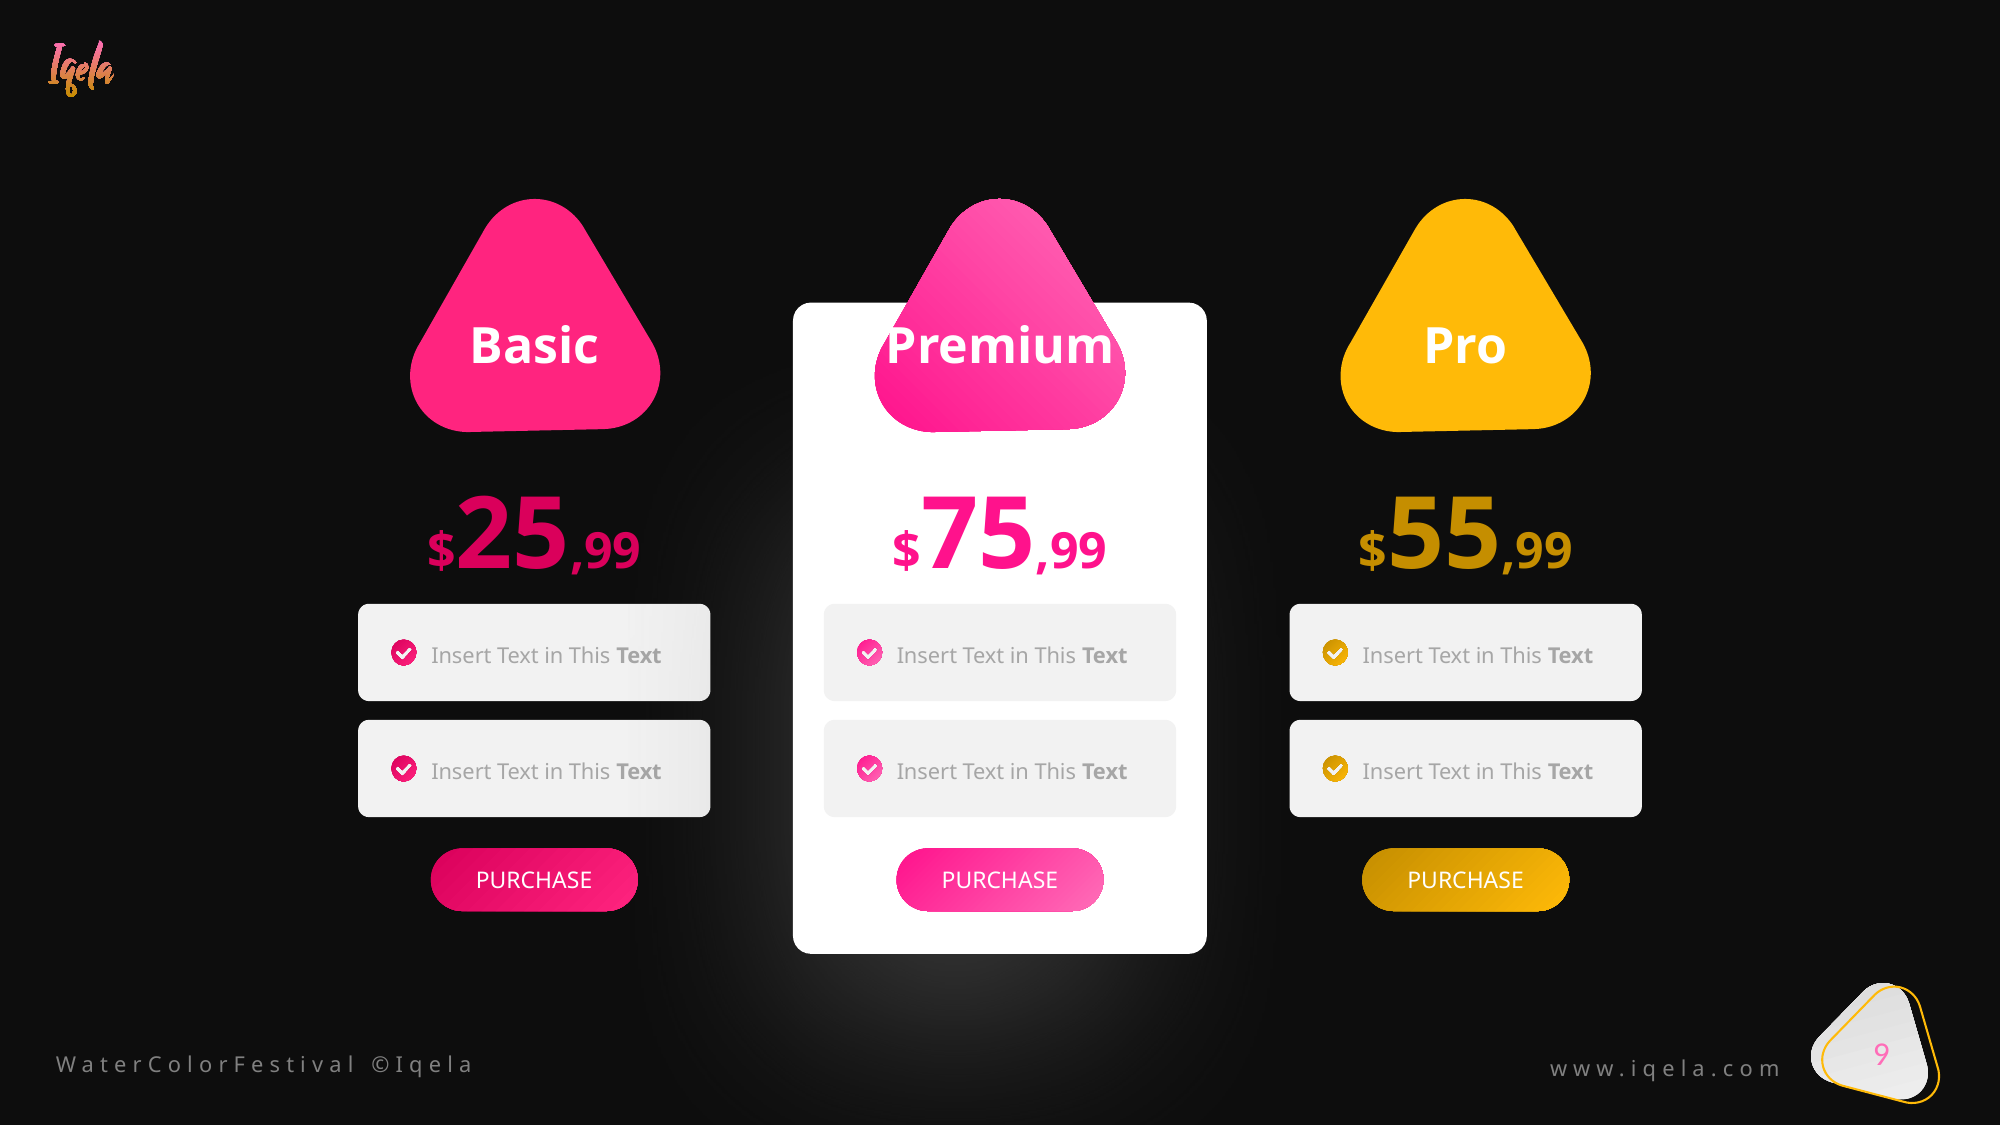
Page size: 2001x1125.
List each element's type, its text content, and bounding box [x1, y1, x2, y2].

text_box $25,99 [343, 436, 726, 596]
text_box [823, 603, 1177, 702]
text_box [1313, 198, 1618, 433]
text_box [1289, 719, 1642, 818]
text_box [791, 301, 1208, 955]
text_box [358, 603, 711, 702]
text_box PURCHASE [1361, 847, 1571, 913]
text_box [382, 198, 687, 433]
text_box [1289, 603, 1642, 702]
text_box $55,99 [1274, 436, 1657, 596]
text_box PURCHASE [895, 847, 1105, 913]
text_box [823, 719, 1177, 818]
text_box PURCHASE [429, 847, 639, 913]
text_box $75,99 [808, 436, 1192, 596]
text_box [847, 198, 1152, 433]
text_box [358, 719, 711, 818]
